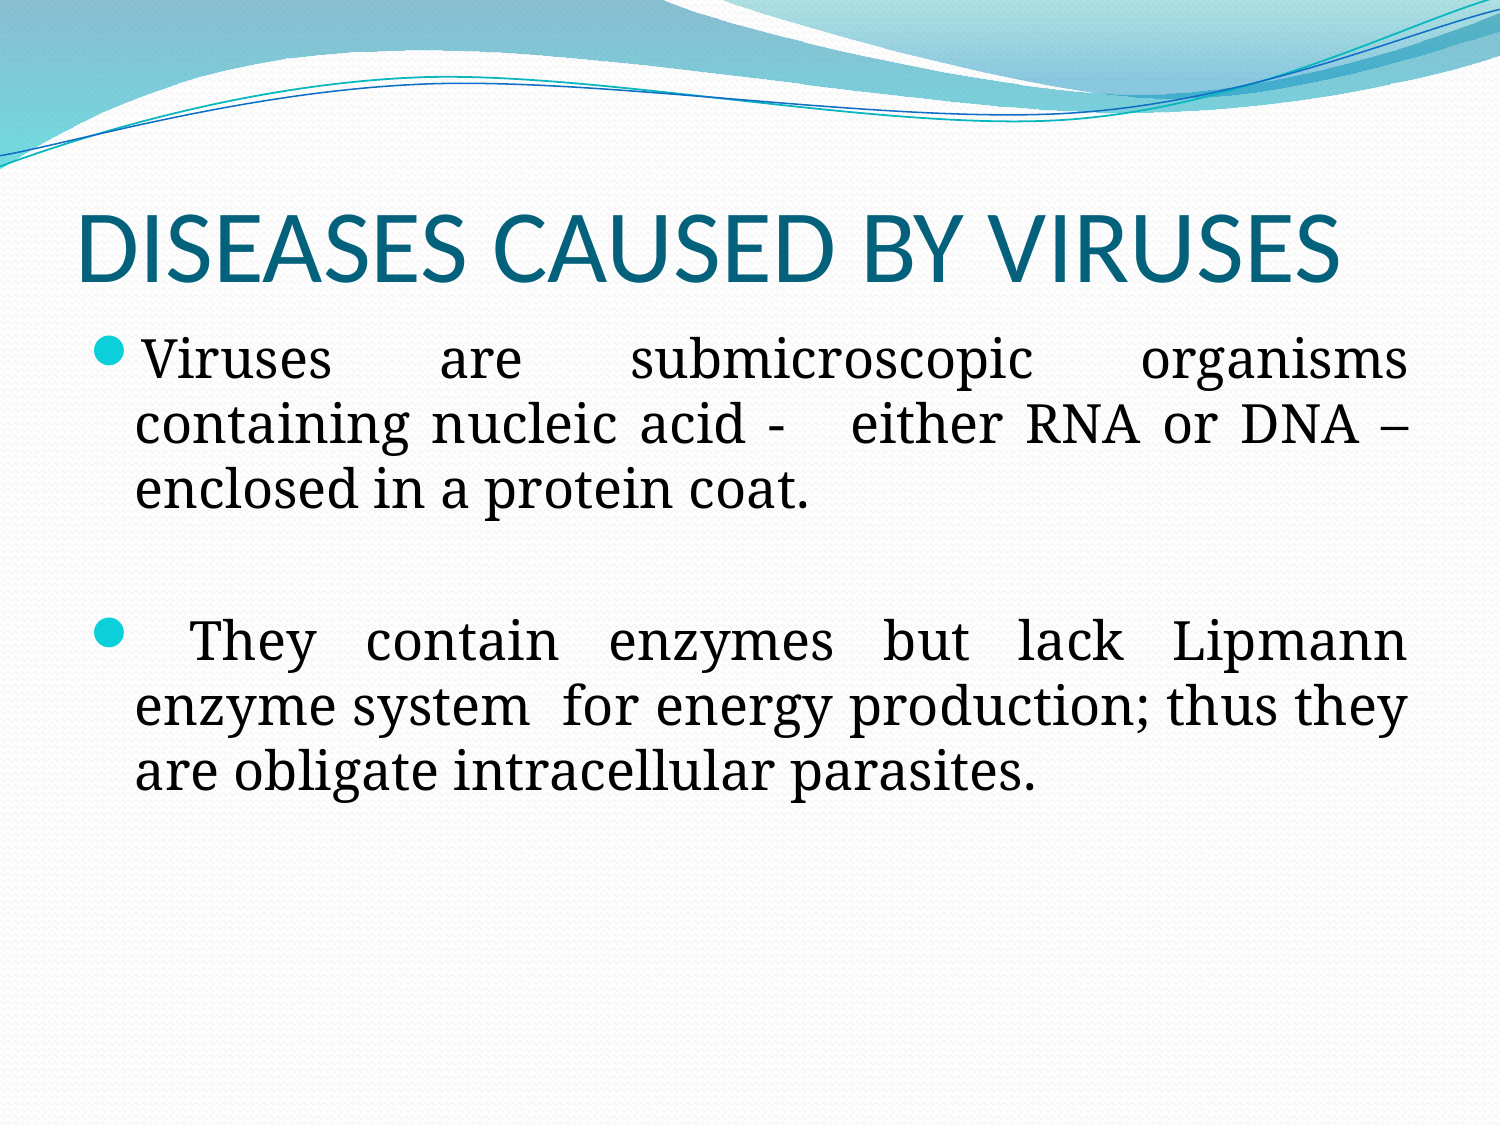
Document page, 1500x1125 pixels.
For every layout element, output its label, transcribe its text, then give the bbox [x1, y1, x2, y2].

title DISEASES CAUSED BY VIRUSES [75, 115, 1425, 303]
list Viruses are submicroscopic organisms containing nucleic acid - either RNA or DNA – enclosed in a protein coat. They contain enzymes but lack Lipmann enzyme system for energy production; thus they are obligate intracellular parasites. [75, 317, 1425, 1038]
